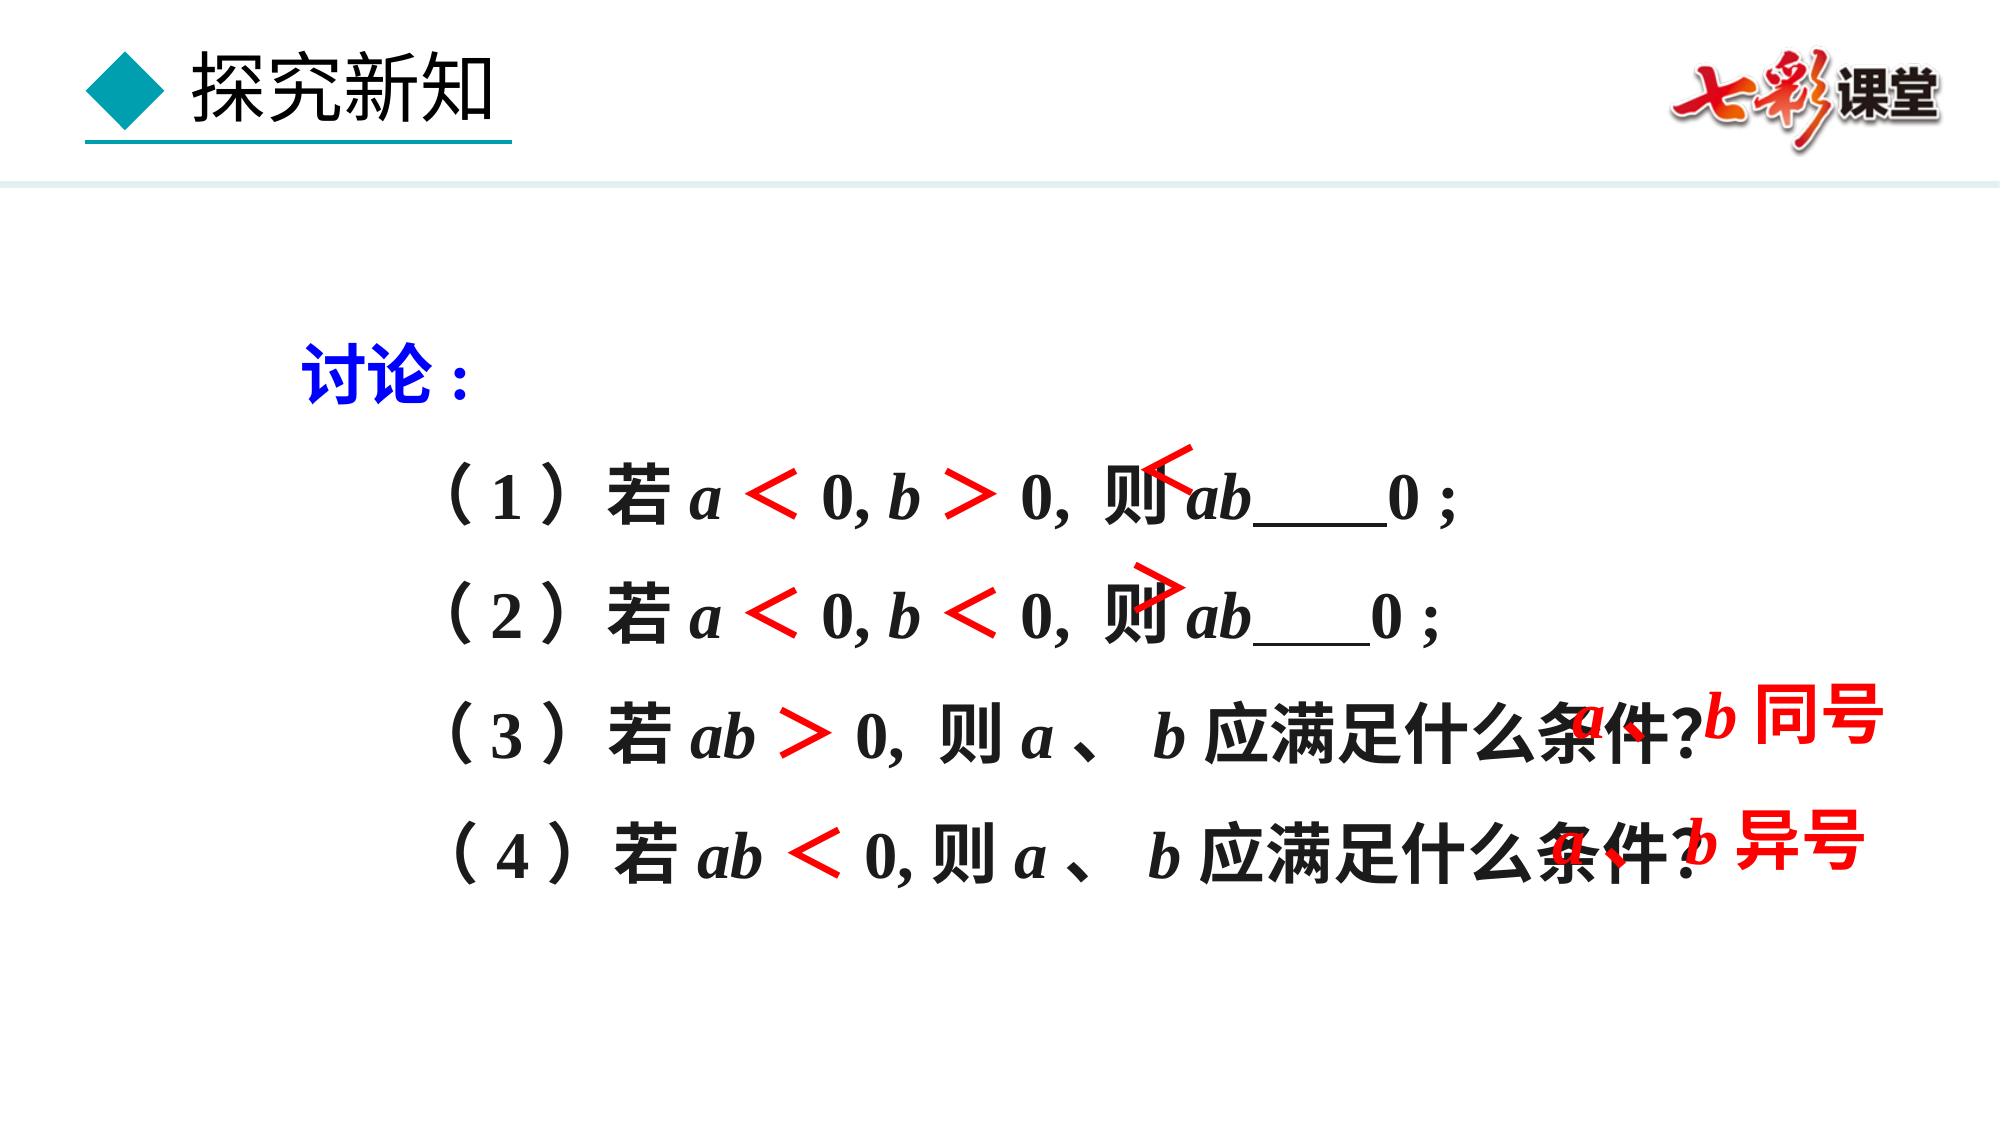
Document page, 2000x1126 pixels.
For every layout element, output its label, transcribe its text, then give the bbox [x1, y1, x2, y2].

text_box ＜ [1113, 418, 1224, 519]
text_box 讨论: （1）若a＜0, b＞0, 则ab 0 ; （2）若a＜0, b＜0, 则ab 0 ; （3）若ab＞0, 则a、b应满足什么条件？ （4）若ab＜0,则a、b应满足什么条件？ [280, 282, 1691, 903]
text_box a、b同号 [1552, 661, 1940, 762]
picture [1666, 42, 1948, 157]
text_box ＞ [1104, 537, 1216, 638]
text_box a、b异号 [1532, 787, 1920, 888]
